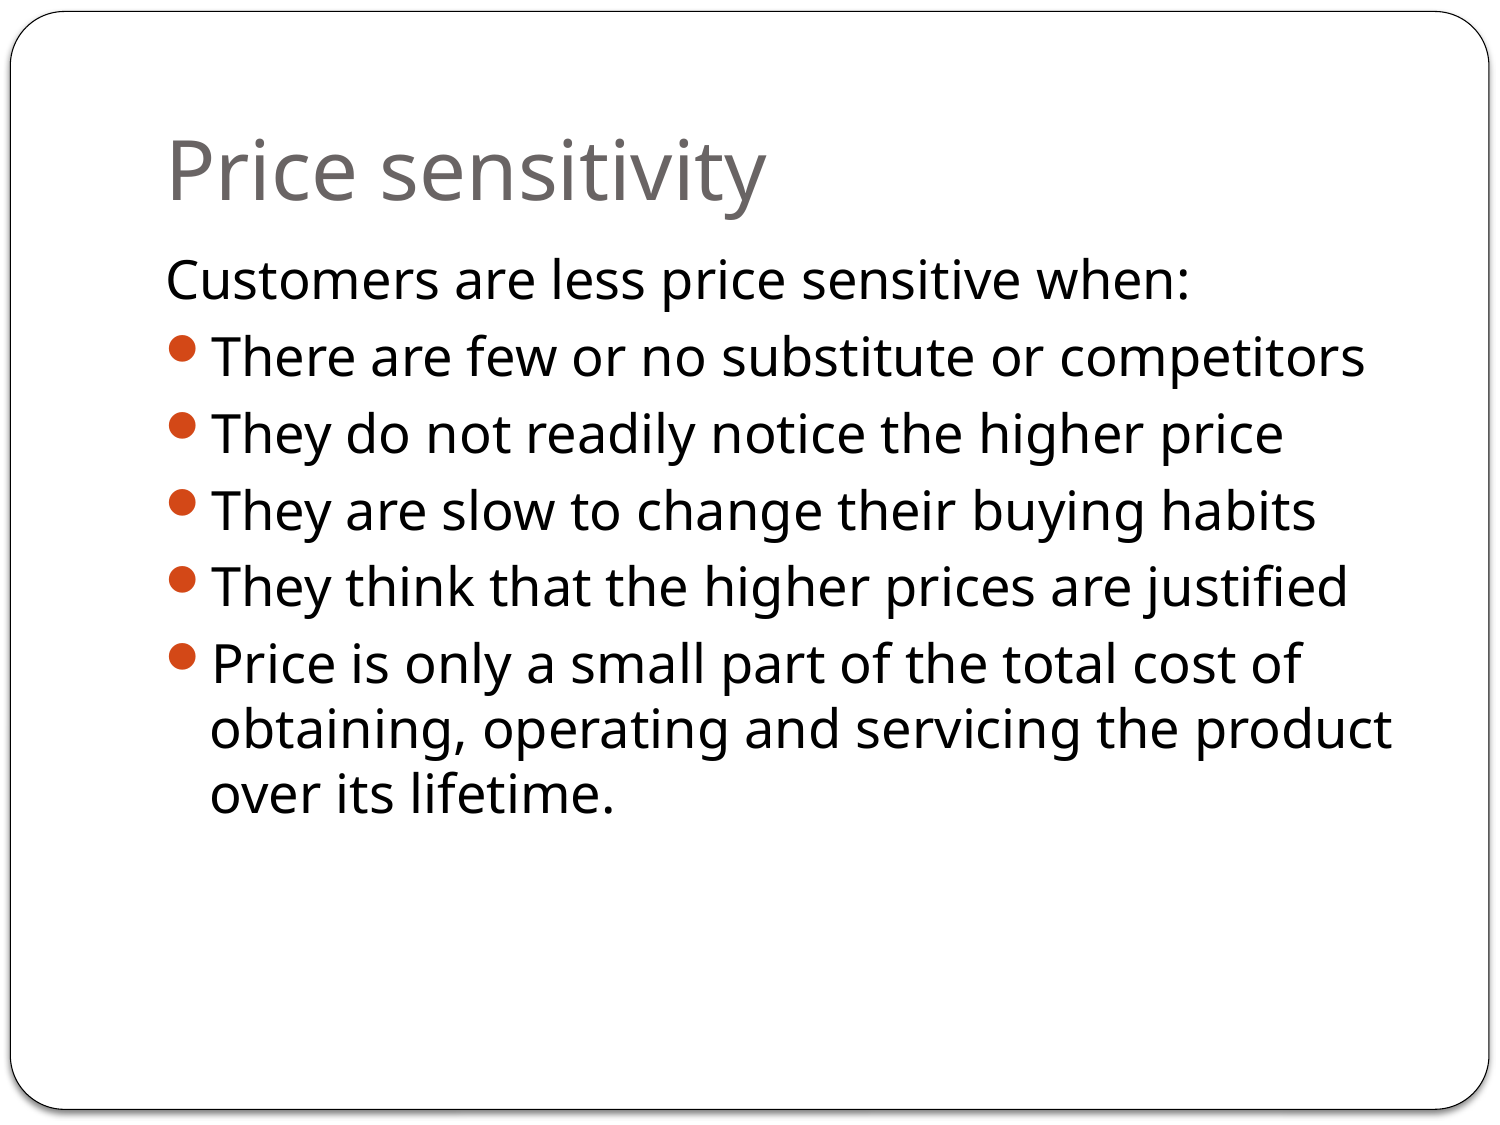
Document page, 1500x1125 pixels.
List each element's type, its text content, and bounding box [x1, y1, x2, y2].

title Price sensitivity [149, 44, 1426, 233]
list Customers are less price sensitive when: There are few or no substitute or competitors They do not readily notice the higher price They are slow to change their buying habits They think that the higher prices are justified Price is only a small part of the total cost of obtaining, operating and servicing the product over its lifetime. [149, 237, 1426, 988]
